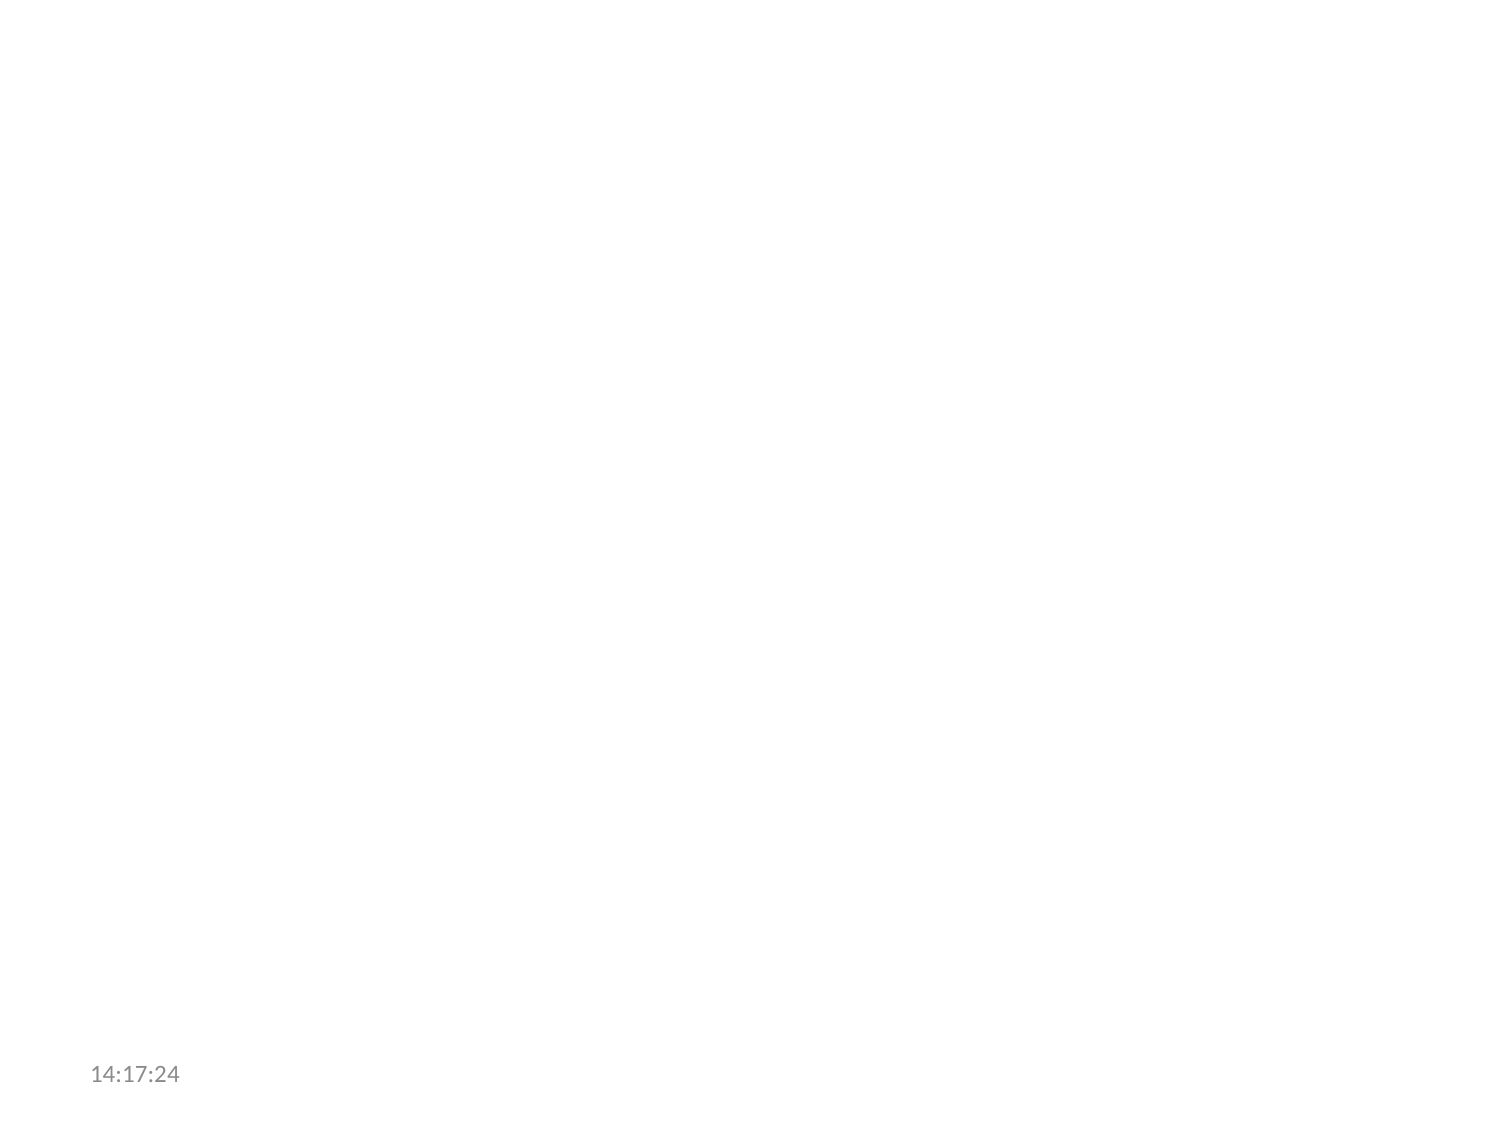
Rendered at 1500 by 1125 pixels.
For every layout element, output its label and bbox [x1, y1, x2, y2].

slide_number [75, 1042, 425, 1103]
